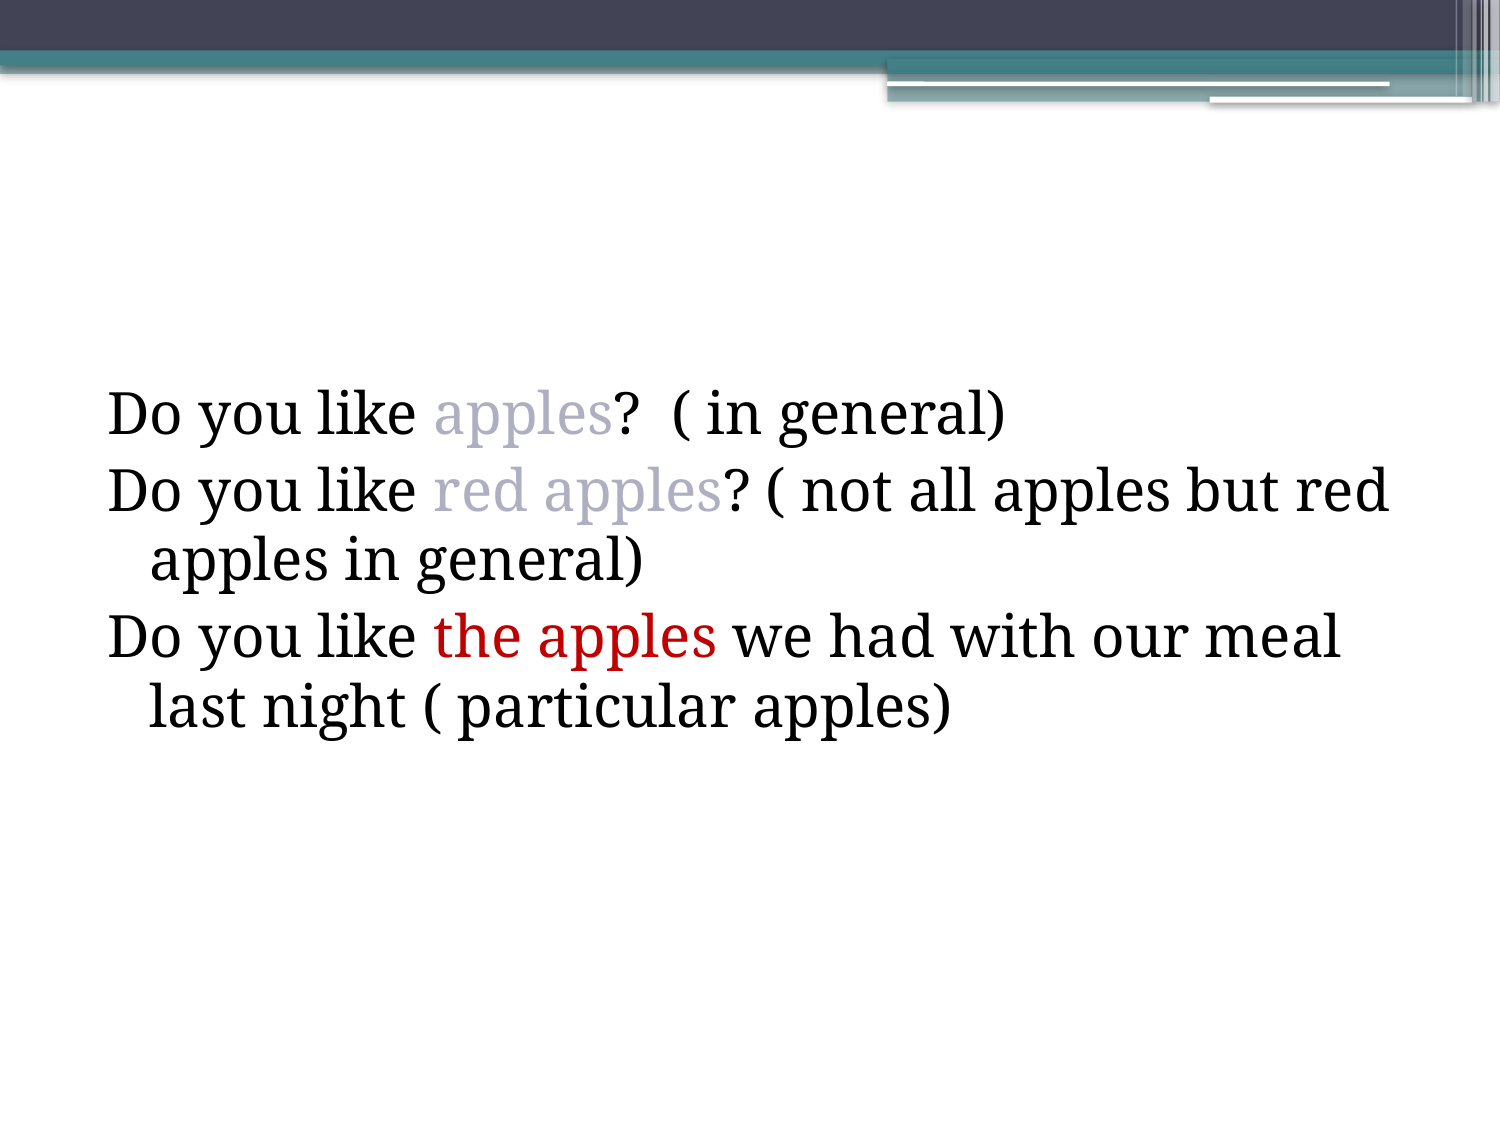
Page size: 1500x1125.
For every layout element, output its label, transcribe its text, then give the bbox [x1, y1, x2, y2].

list Do you like apples? ( in general) Do you like red apples? ( not all apples but red apples in general) Do you like the apples we had with our meal last night ( particular apples) [75, 368, 1425, 1079]
